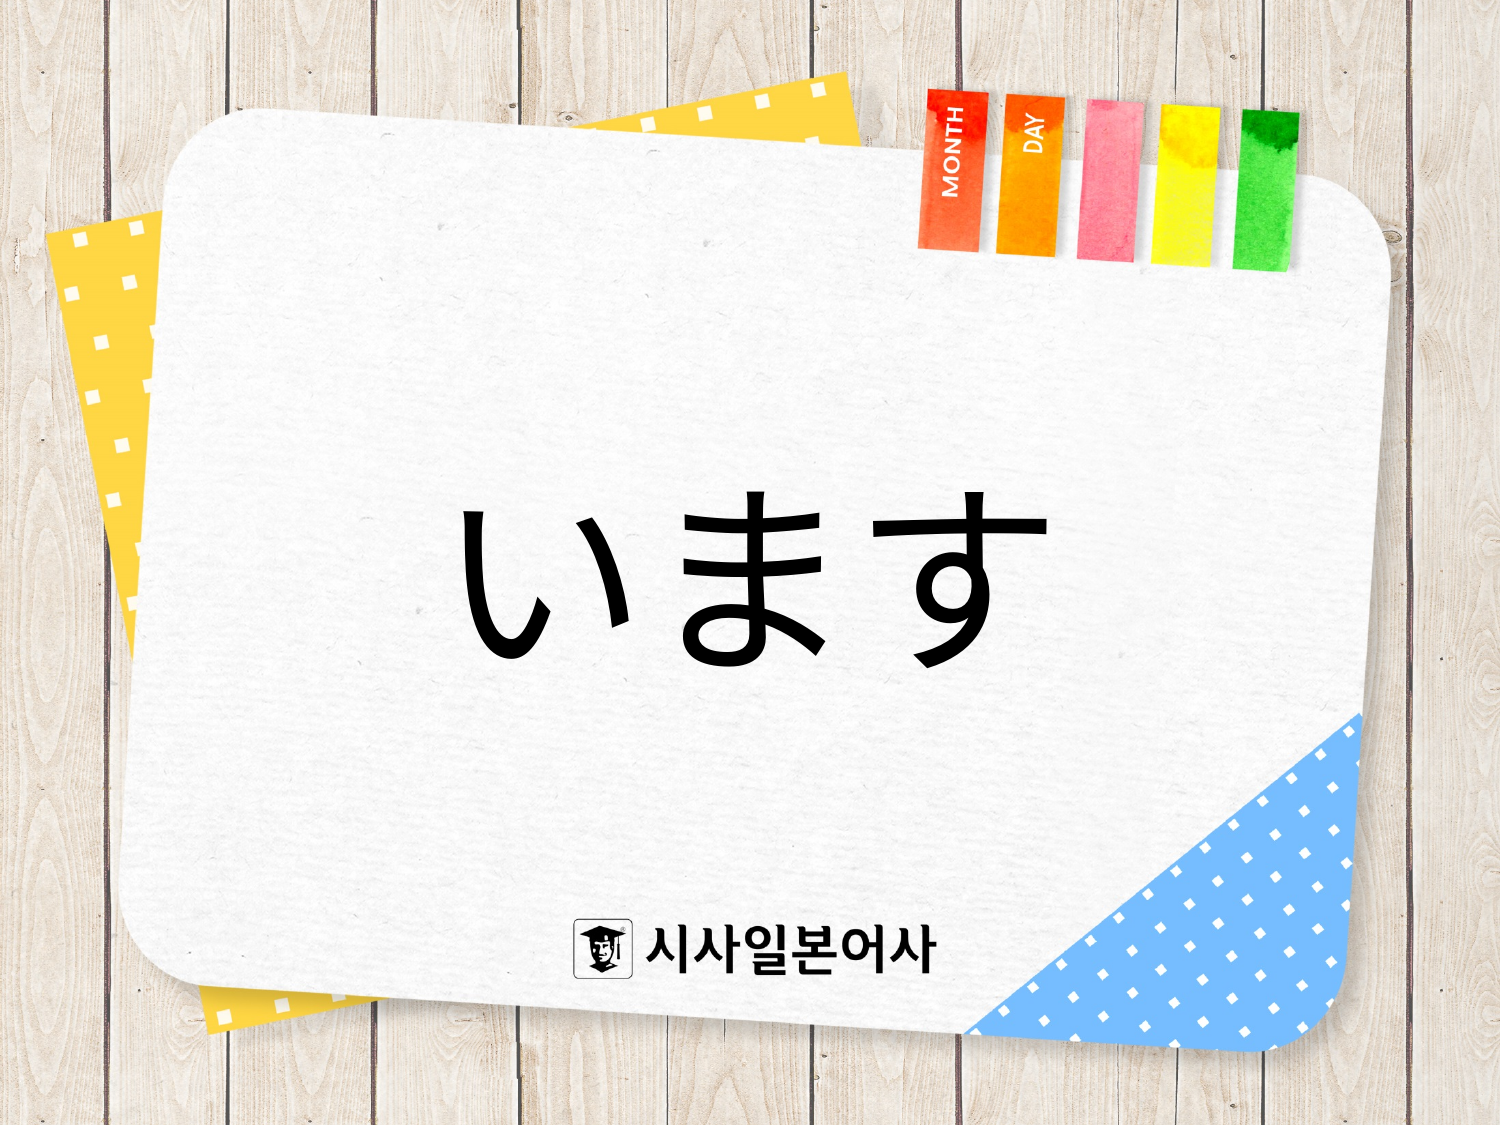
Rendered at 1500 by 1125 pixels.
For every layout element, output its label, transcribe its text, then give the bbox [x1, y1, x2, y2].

picture [0, 0, 1500, 1125]
title います [75, 338, 1425, 811]
